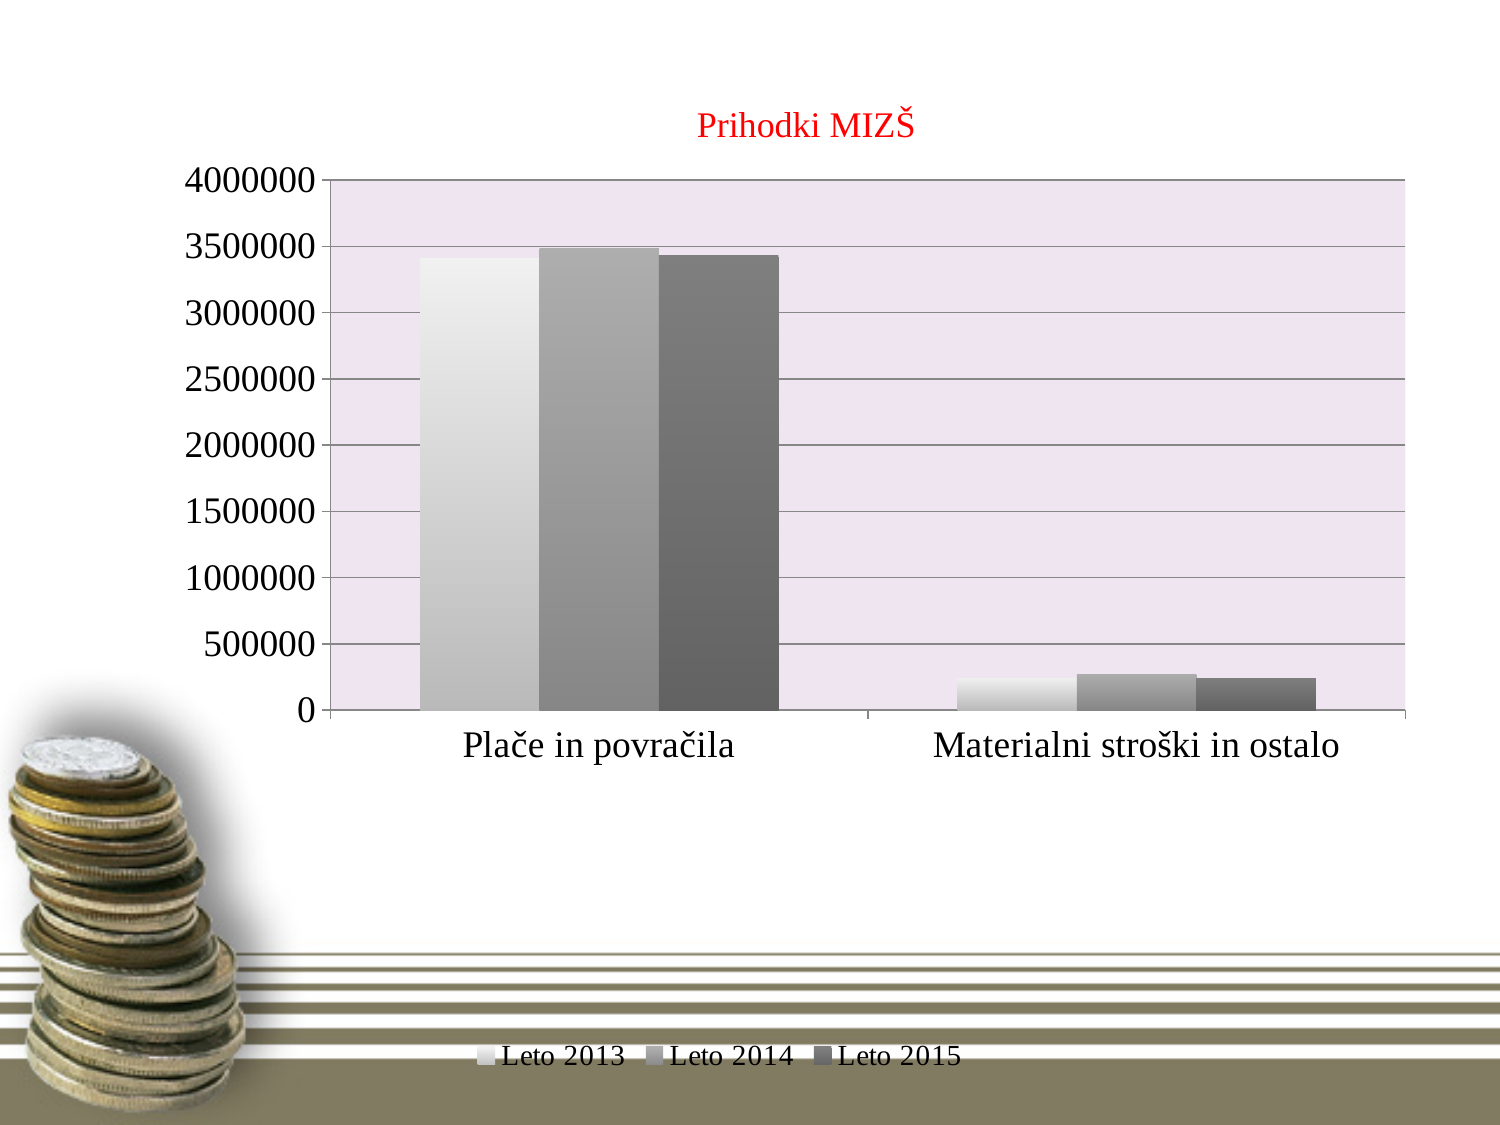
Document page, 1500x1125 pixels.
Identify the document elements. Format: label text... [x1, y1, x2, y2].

chart [34, 152, 1407, 1079]
title Prihodki MIZŠ [234, 93, 1388, 150]
picture [0, 0, 1500, 1125]
